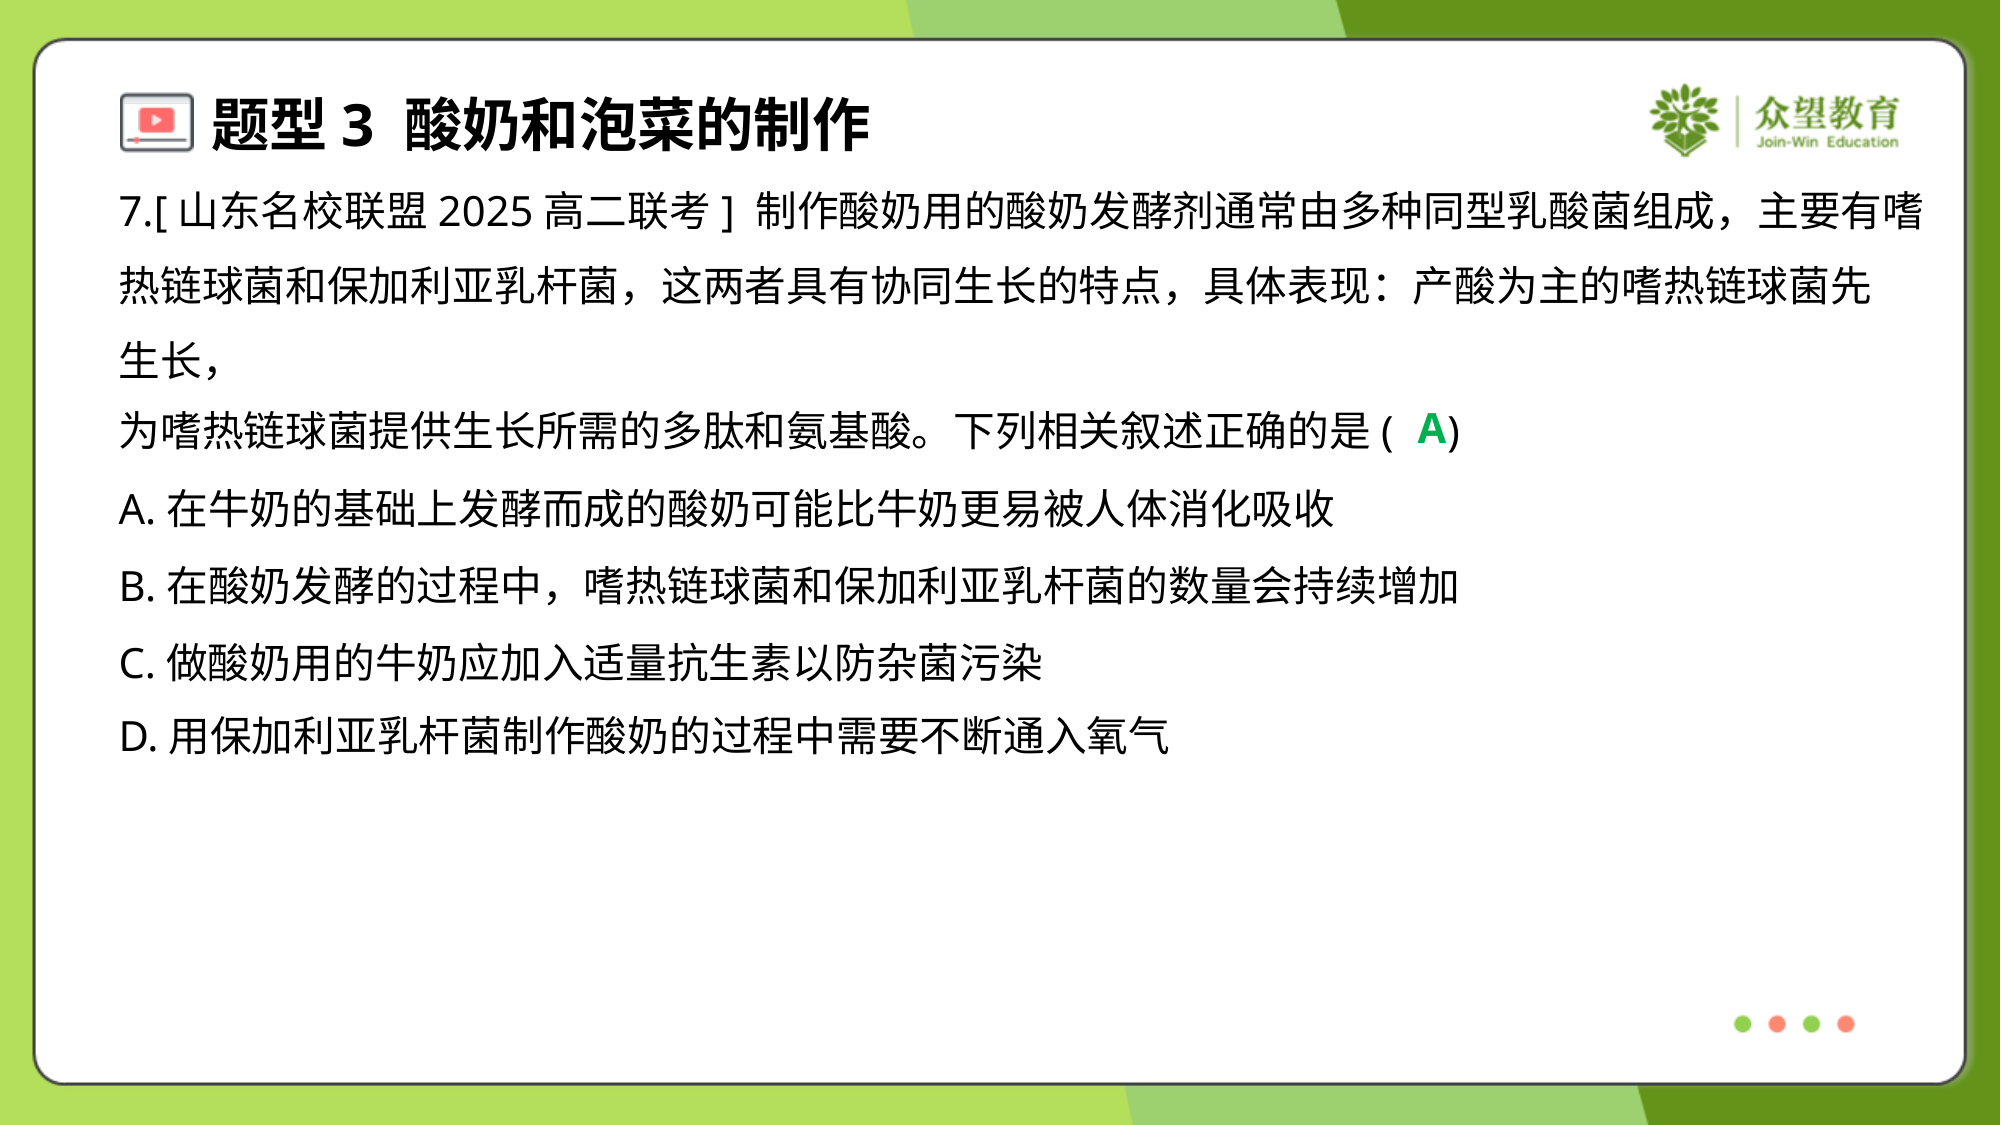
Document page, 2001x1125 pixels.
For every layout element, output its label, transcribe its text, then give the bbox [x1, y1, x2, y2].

text_box A.在牛奶的基础上发酵而成的酸奶可能比牛奶更易被人体消化吸收 B.在酸奶发酵的过程中，嗜热链球菌和保加利亚乳杆菌的数量会持续增加 C.做酸奶用的牛奶应加入适量抗生素以防杂菌污染 D.用保加利亚乳杆菌制作酸奶的过程中需要不断通入氧气 [118, 457, 1883, 753]
picture [0, 0, 2000, 1125]
text_box A [1401, 381, 1463, 446]
